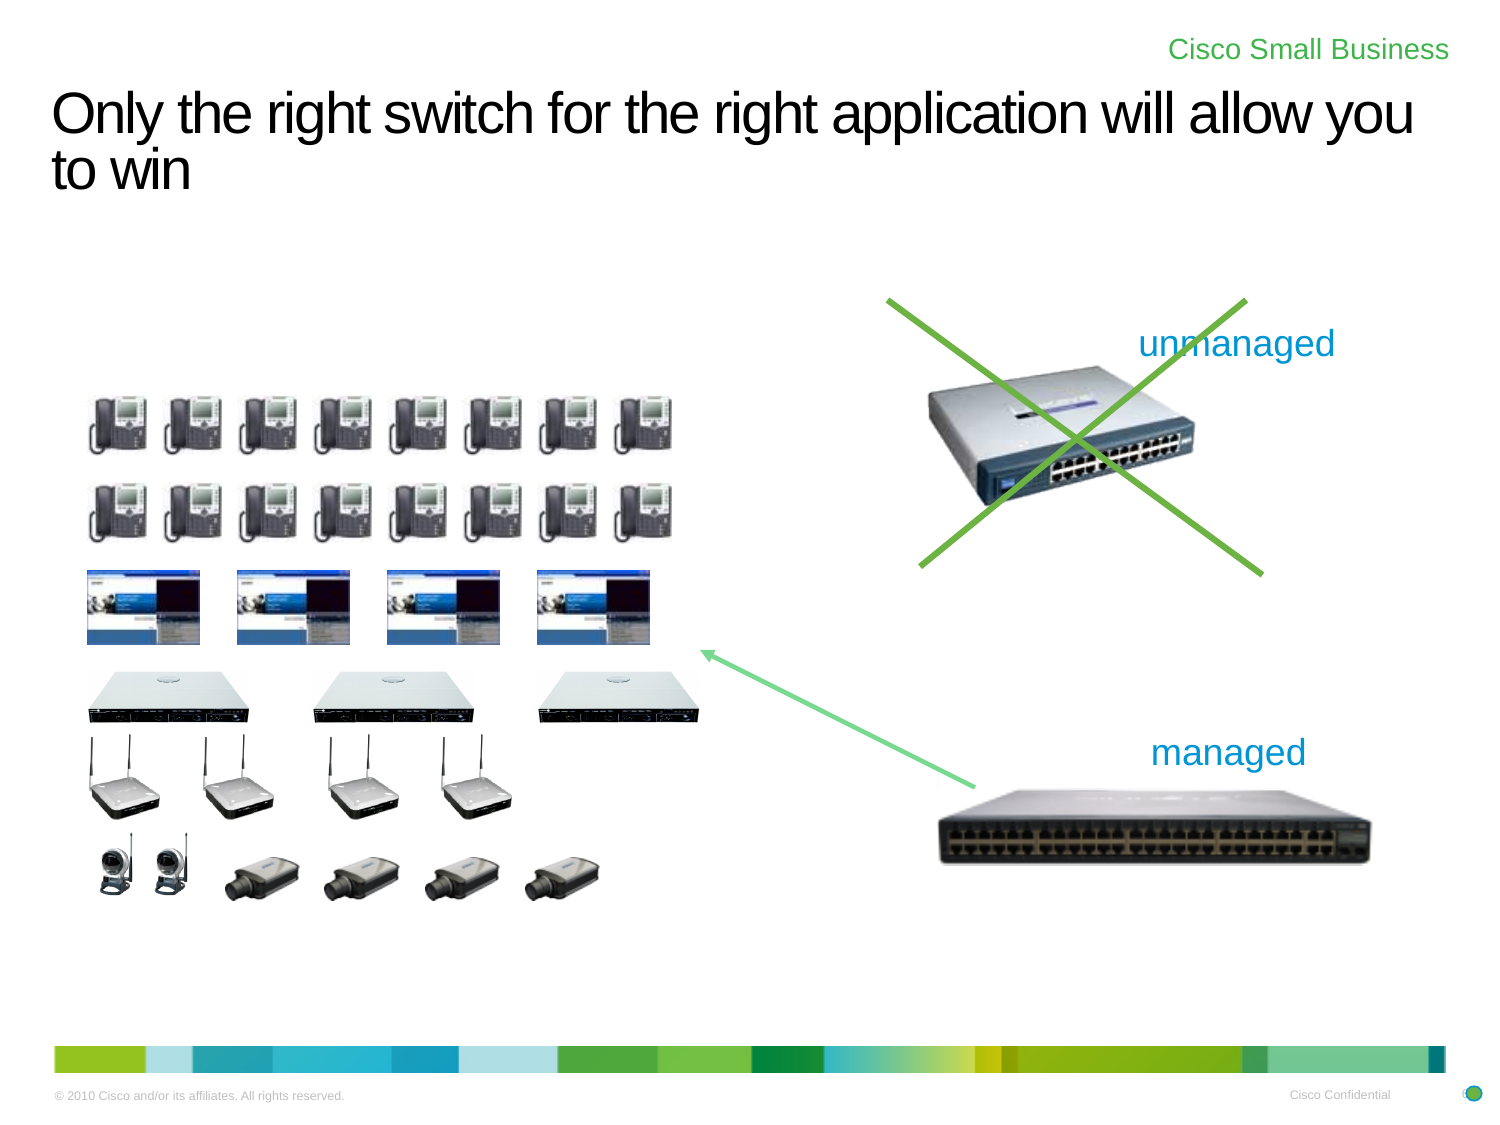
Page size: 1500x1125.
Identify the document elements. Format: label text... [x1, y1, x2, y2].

picture [54, 1046, 1446, 1073]
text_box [1266, 312, 1500, 512]
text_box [937, 720, 1500, 867]
title Only the right switch for the right application will allow you to win [37, 70, 1447, 209]
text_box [887, 299, 1263, 576]
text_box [87, 394, 701, 902]
text_box [1466, 1086, 1482, 1101]
text_box [704, 649, 932, 767]
